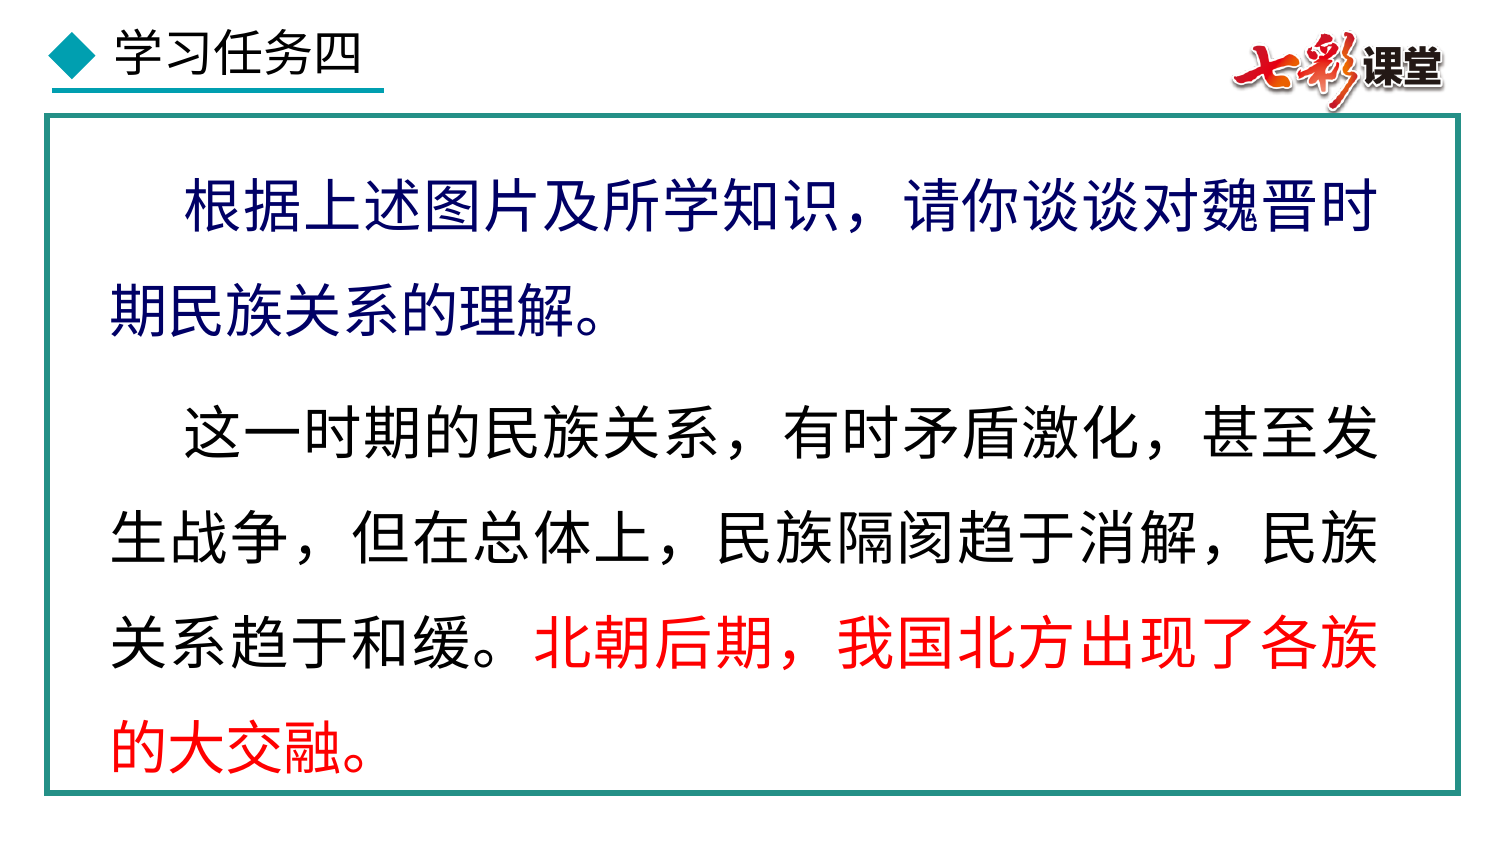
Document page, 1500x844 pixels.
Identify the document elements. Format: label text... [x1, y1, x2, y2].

picture [1228, 26, 1449, 113]
text_box 这一时期的民族关系，有时矛盾激化，甚至发生战争，但在总体上，民族隔阂趋于消解，民族关系趋于和缓。北朝后期，我国北方出现了各族的大交融。 [94, 353, 1394, 789]
text_box 根据上述图片及所学知识，请你谈谈对魏晋时期民族关系的理解。 [94, 126, 1394, 352]
